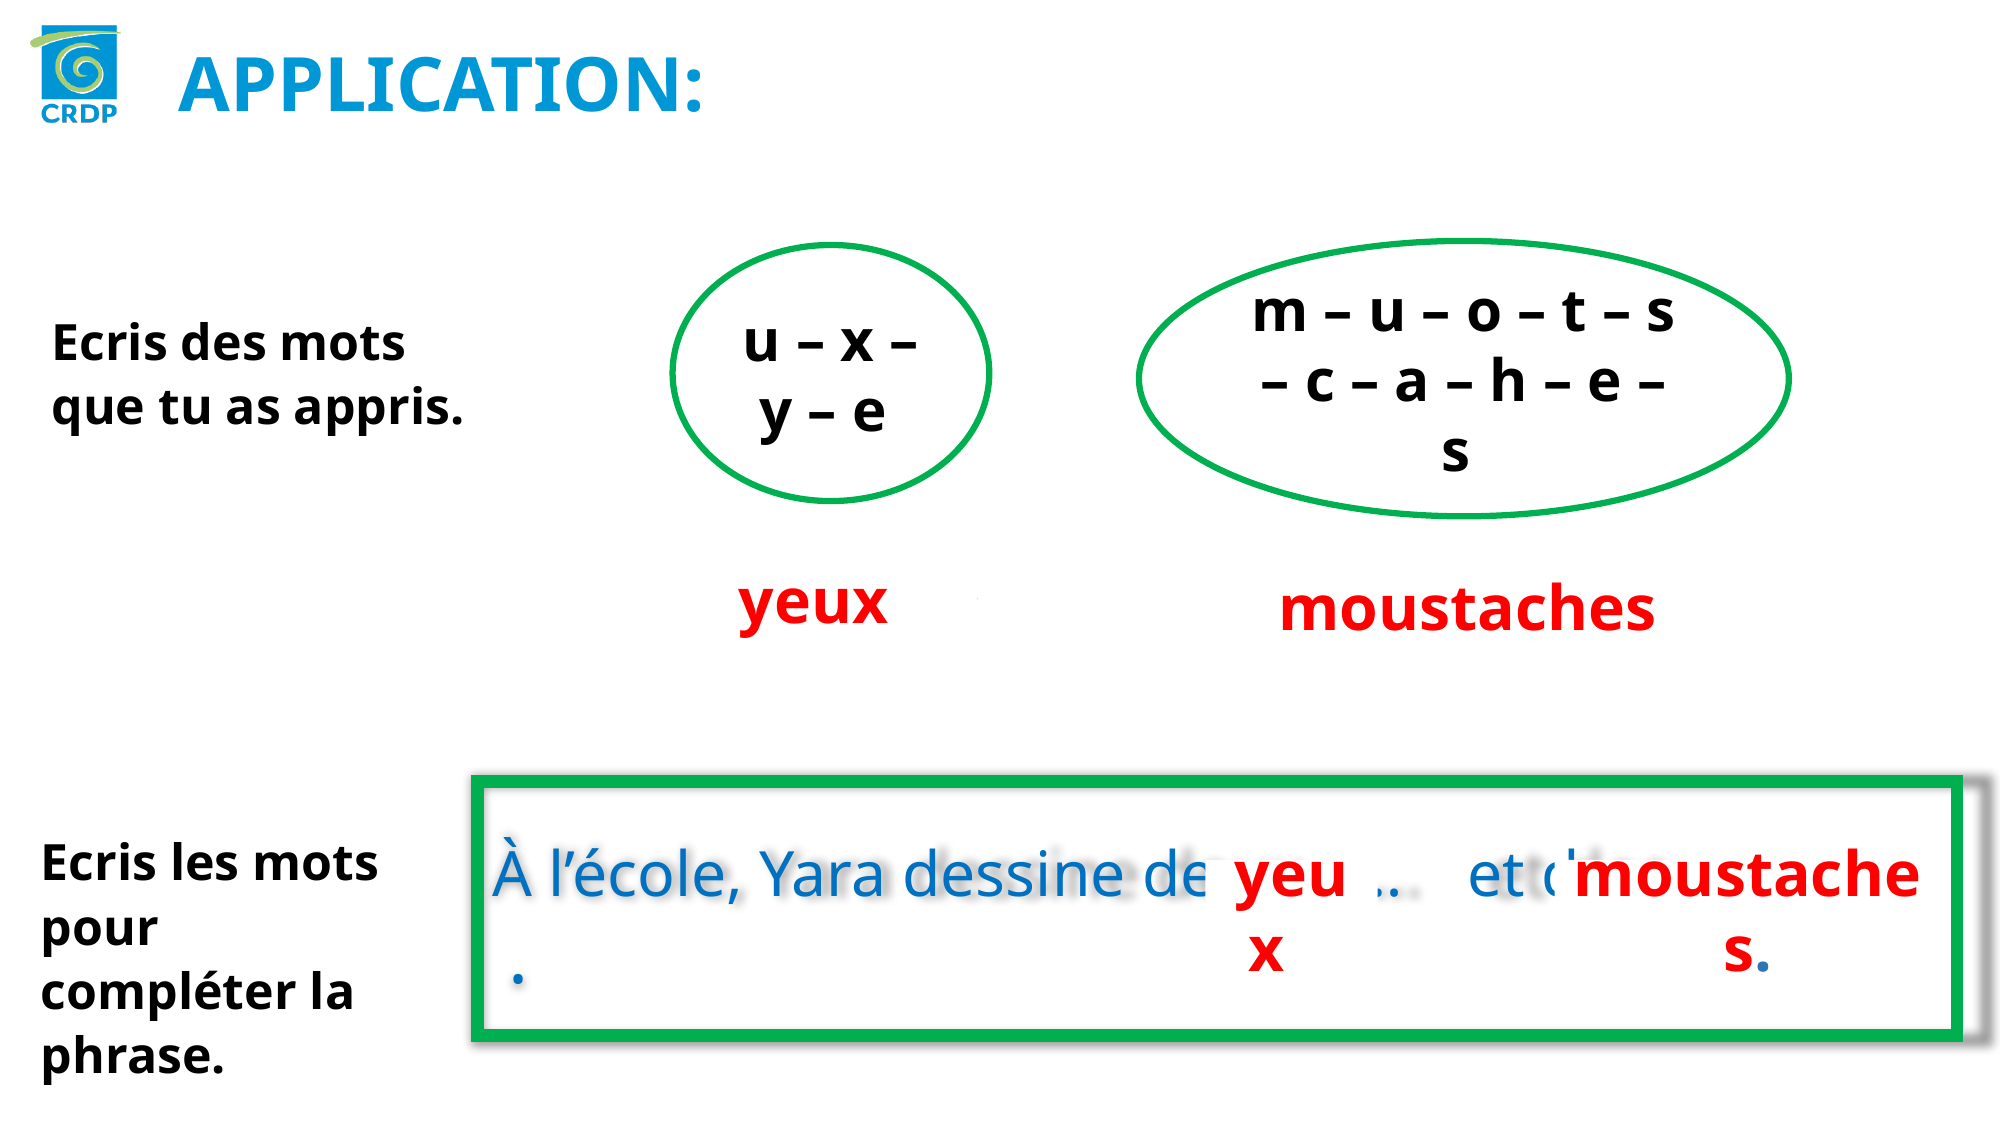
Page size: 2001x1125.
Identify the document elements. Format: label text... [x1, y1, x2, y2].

text_box À l’école, Yara dessine deux …… et des ………… . [477, 781, 1957, 1036]
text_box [748, 598, 978, 604]
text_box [1249, 599, 1692, 604]
text_box Ecris les mots pour compléter la phrase. [25, 819, 441, 934]
text_box u – x – y – e [672, 244, 990, 502]
text_box APPLICATION: [163, 43, 1837, 120]
picture [30, 25, 121, 123]
text_box m – u – o – t – s – c – a – h – e – s [1138, 240, 1789, 517]
text_box yeux [1205, 859, 1378, 958]
text_box moustaches. [1554, 859, 1941, 958]
text_box yeux [699, 549, 978, 648]
picture [86, 108, 94, 118]
text_box moustaches [1231, 556, 1704, 655]
text_box Ecris des mots que tu as appris. [36, 298, 523, 442]
